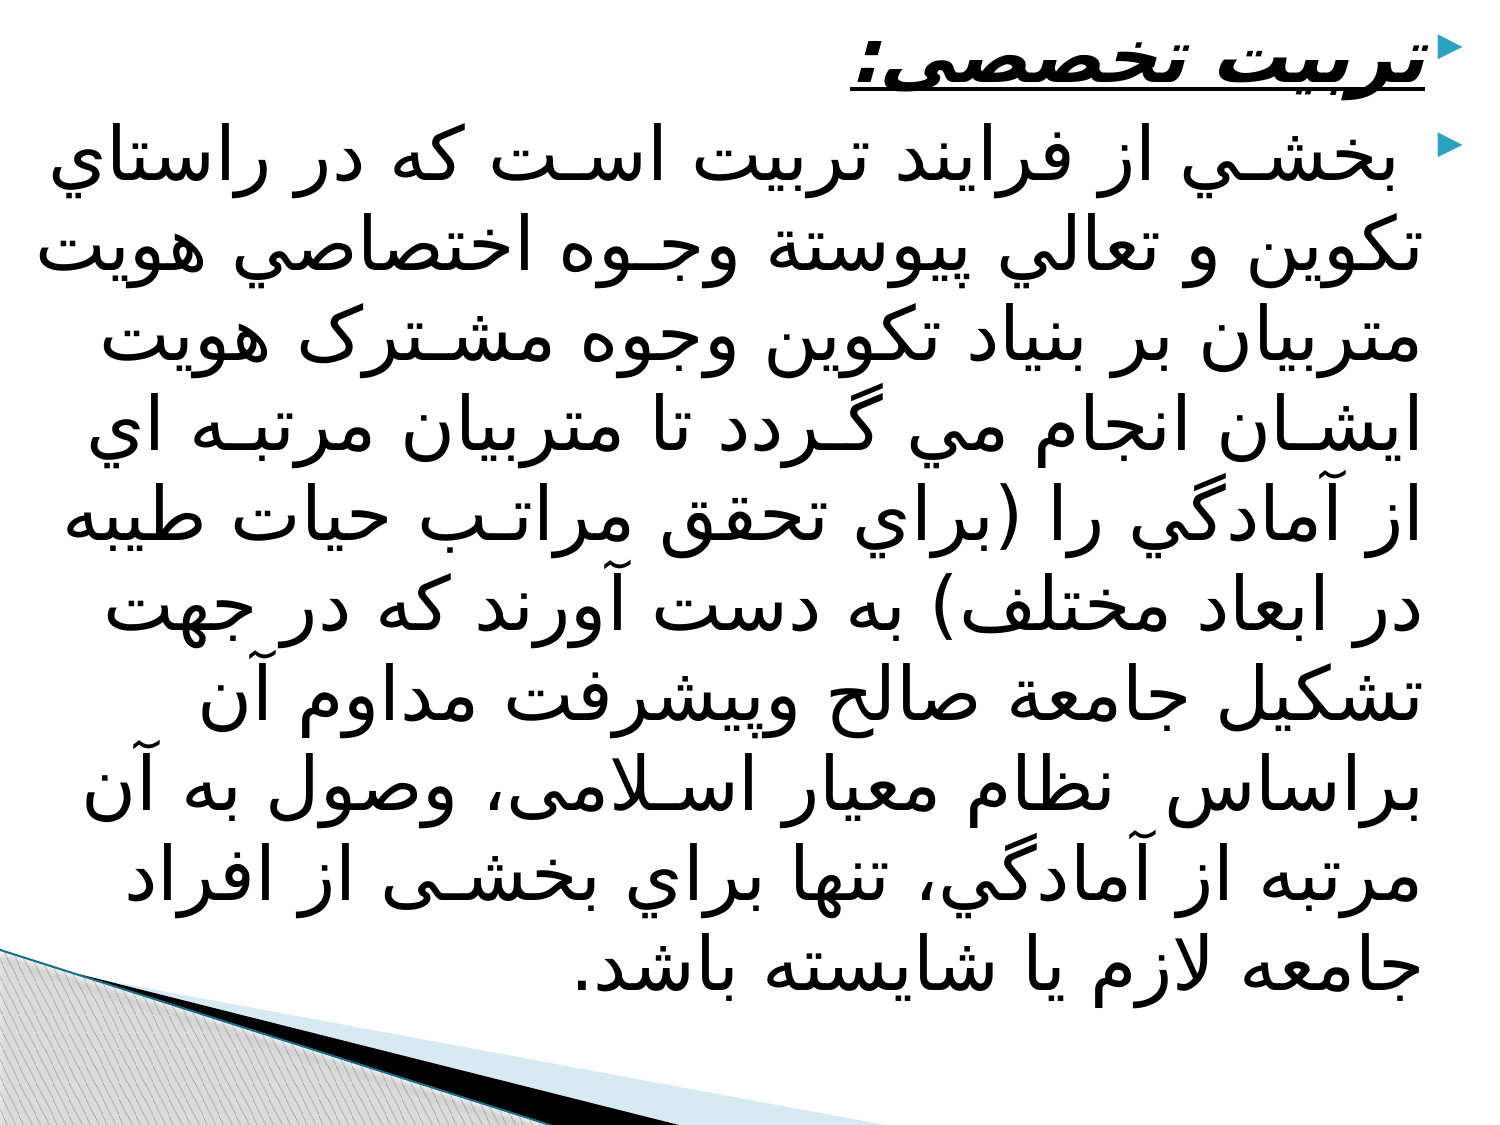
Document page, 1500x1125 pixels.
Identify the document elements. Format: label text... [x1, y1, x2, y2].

list تربیت تخصصی: بخشـي از فرايند تربيت اسـت كه در راستاي تکوين و تعالي پيوستة وجـوه اختصاصي هويت متربيان بر بنياد تکوين وجوه مشـترک هويت ايشـان انجام مي گـردد تا متربيان مرتبـه اي از آمادگي را (براي تحقق مراتـب حيات طيبه در ابعاد مختلف) به دست آورند كه در جهت تشکيل جامعة صالح وپيشرفت مداوم آن براساس نظام معيار اسـلامی، وصول به آن مرتبه از آمادگي، تنها براي بخشـی از افراد جامعه لازم یا شایسته باشد. [0, 0, 1500, 1125]
